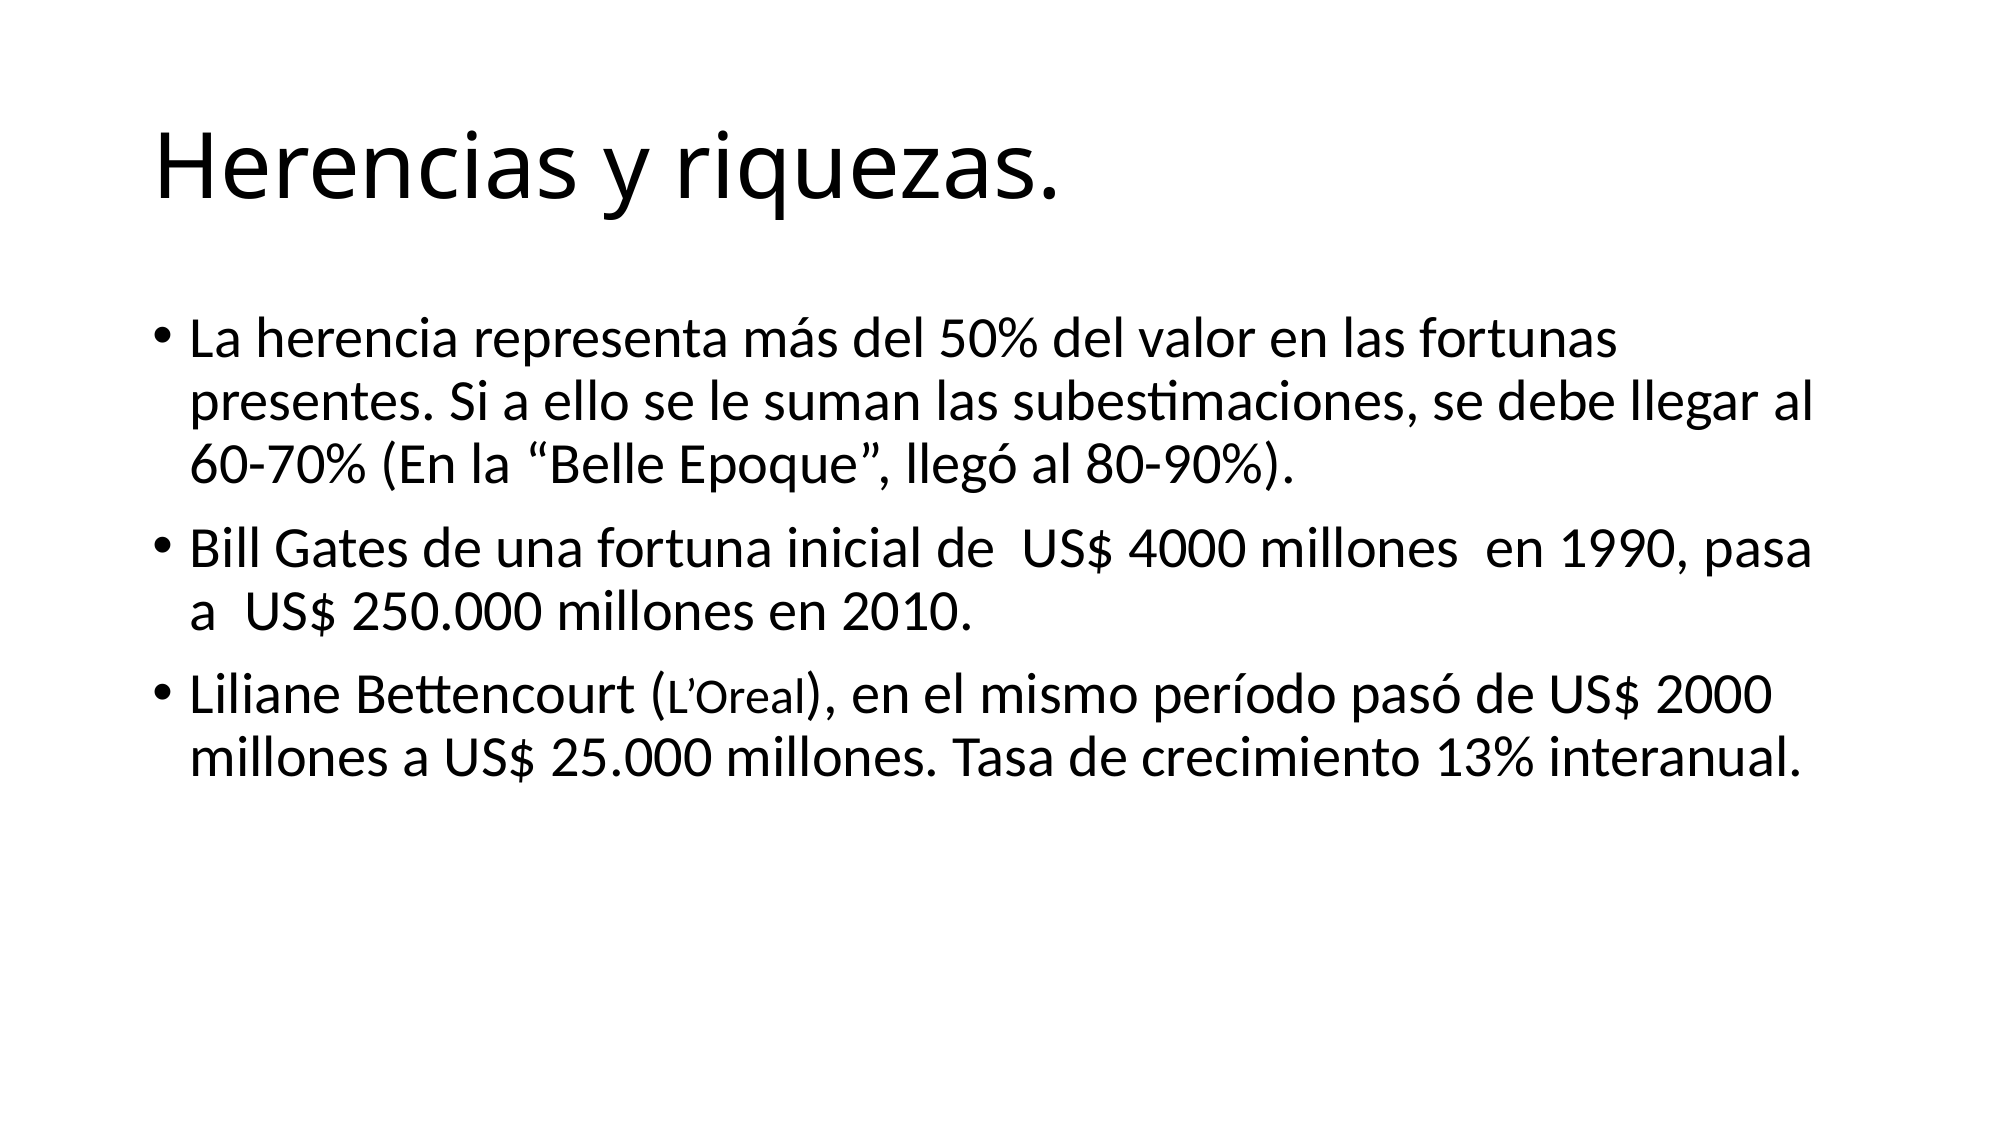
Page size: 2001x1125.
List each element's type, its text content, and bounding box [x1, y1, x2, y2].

list La herencia representa más del 50% del valor en las fortunas presentes. Si a ello se le suman las subestimaciones, se debe llegar al 60-70% (En la “Belle Epoque”, llegó al 80-90%). Bill Gates de una fortuna inicial de US$ 4000 millones en 1990, pasa a US$ 250.000 millones en 2010. Liliane Bettencourt (L’Oreal), en el mismo período pasó de US$ 2000 millones a US$ 25.000 millones. Tasa de crecimiento 13% interanual. [137, 299, 1863, 1014]
title Herencias y riquezas. [137, 59, 1863, 278]
